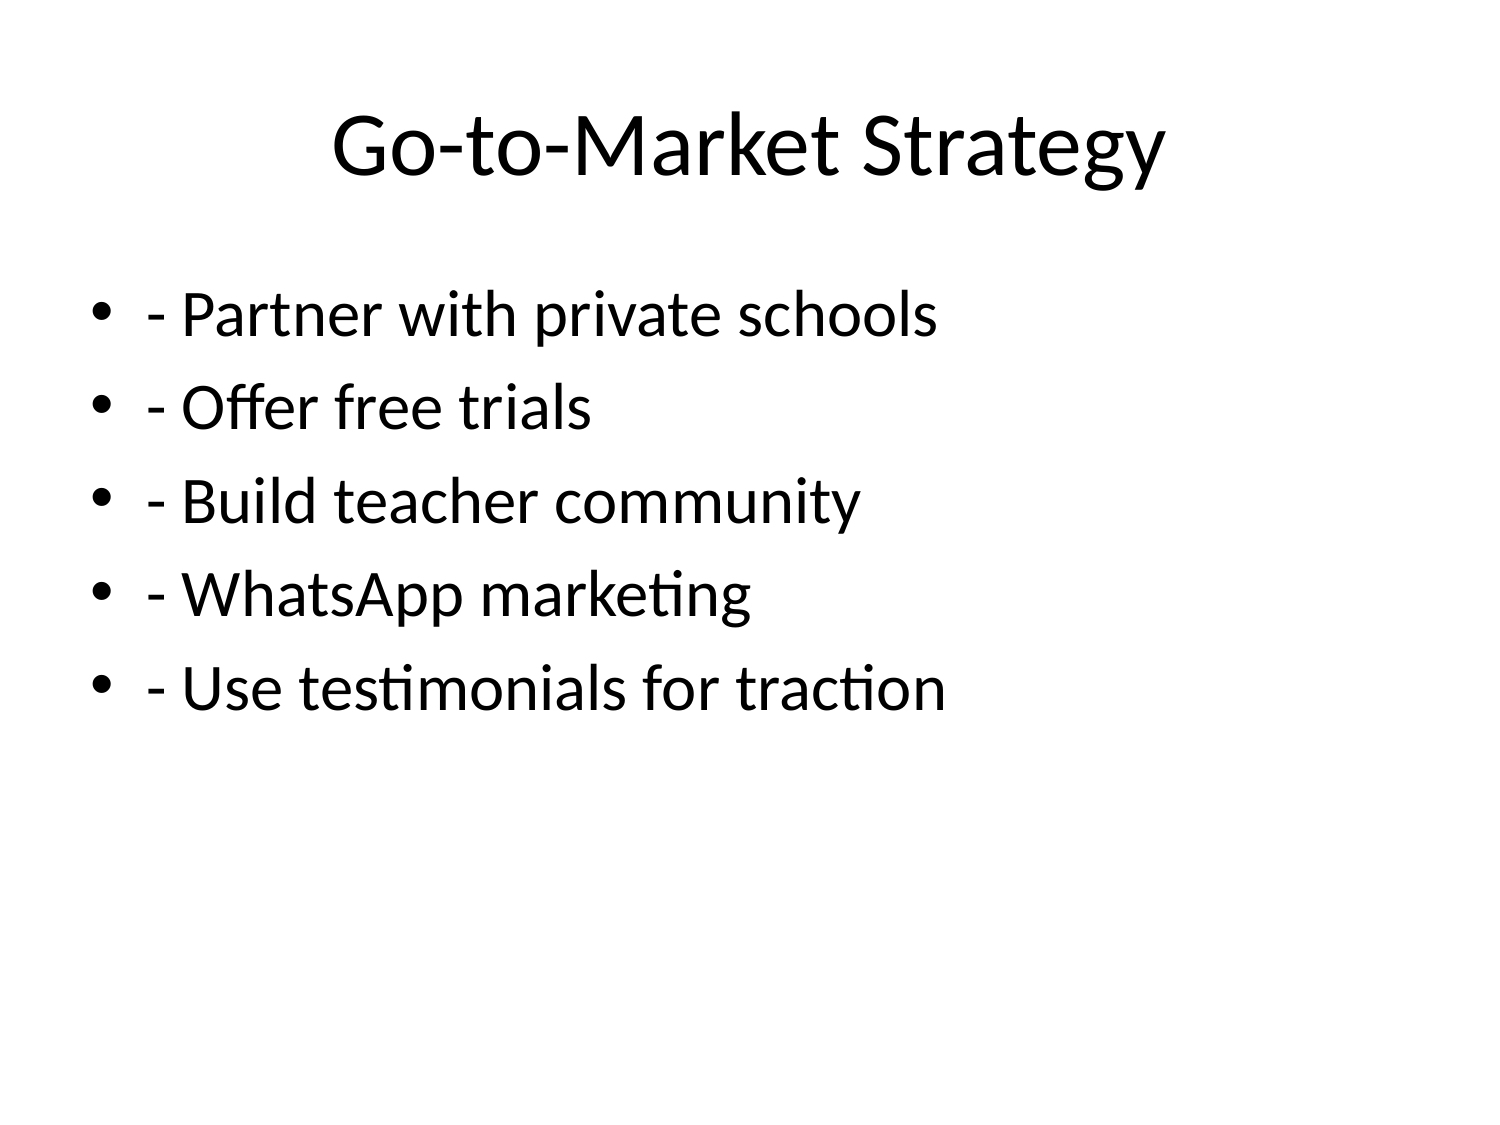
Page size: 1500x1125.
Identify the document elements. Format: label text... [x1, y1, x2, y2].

list - Partner with private schools - Offer free trials - Build teacher community - WhatsApp marketing - Use testimonials for traction [75, 262, 1425, 1005]
title Go-to-Market Strategy [75, 45, 1425, 233]
